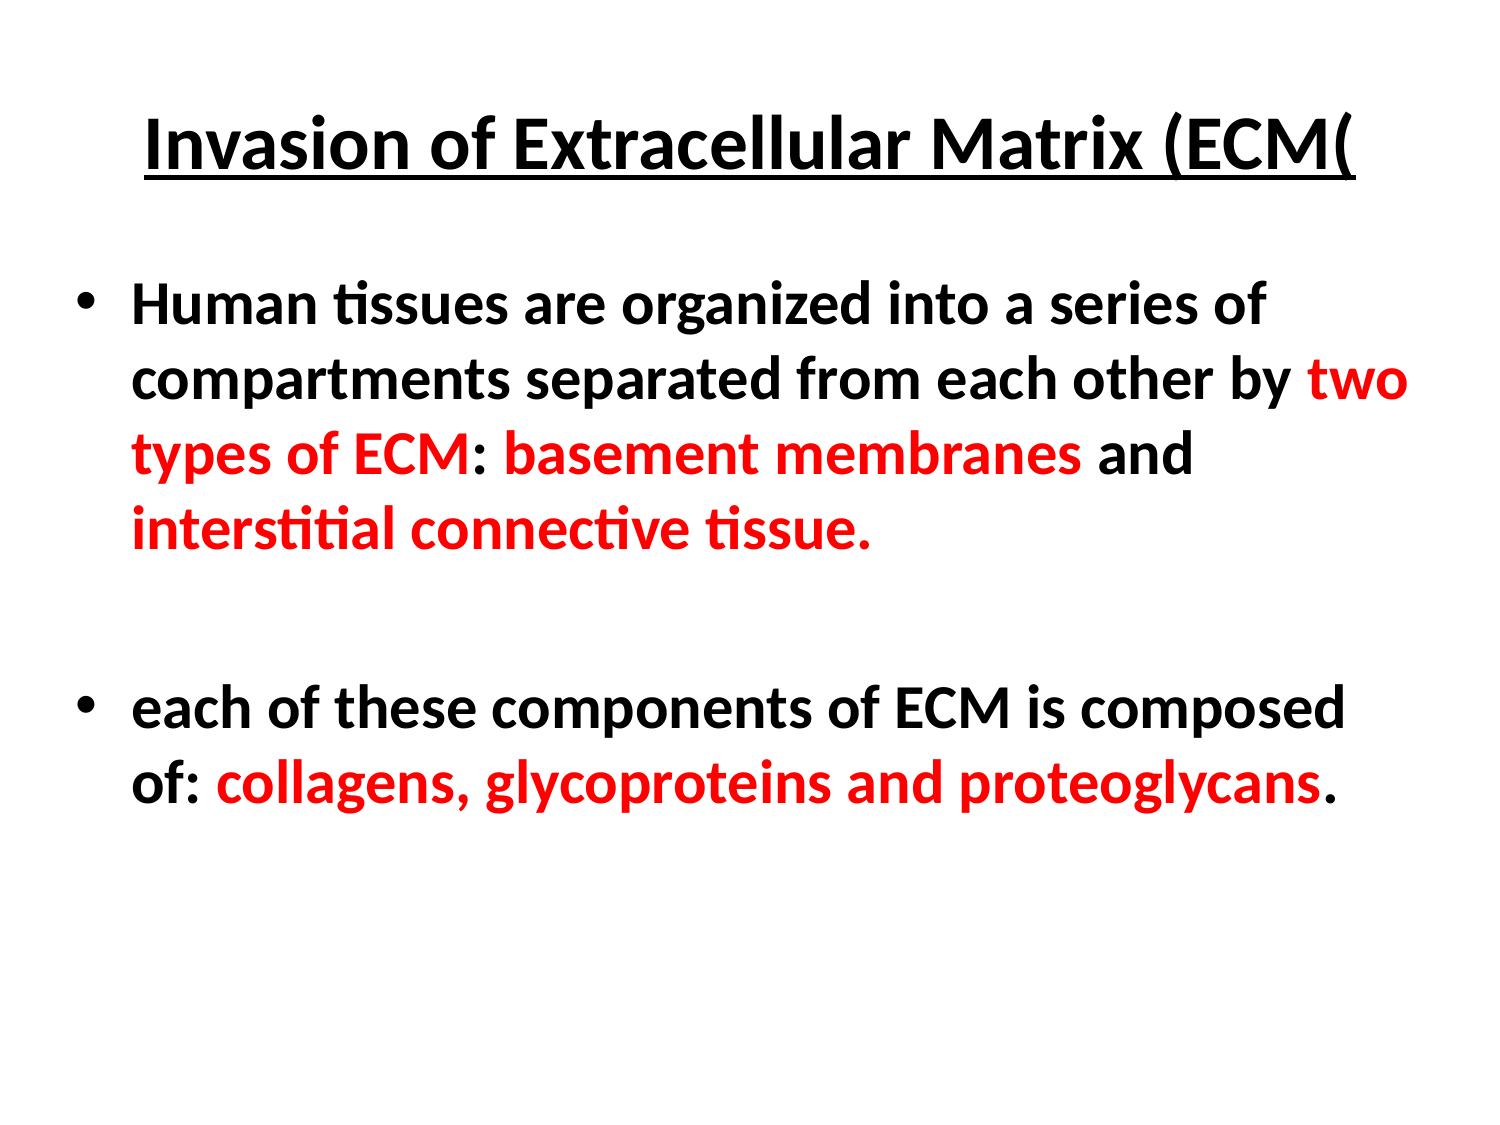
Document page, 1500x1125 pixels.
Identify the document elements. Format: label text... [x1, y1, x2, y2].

list Human tissues are organized into a series of compartments separated from each other by two types of ECM: basement membranes and interstitial connective tissue. each of these components of ECM is composed of: collagens, glycoproteins and proteoglycans. [75, 262, 1425, 1005]
title Invasion of Extracellular Matrix (ECM( [75, 45, 1425, 233]
